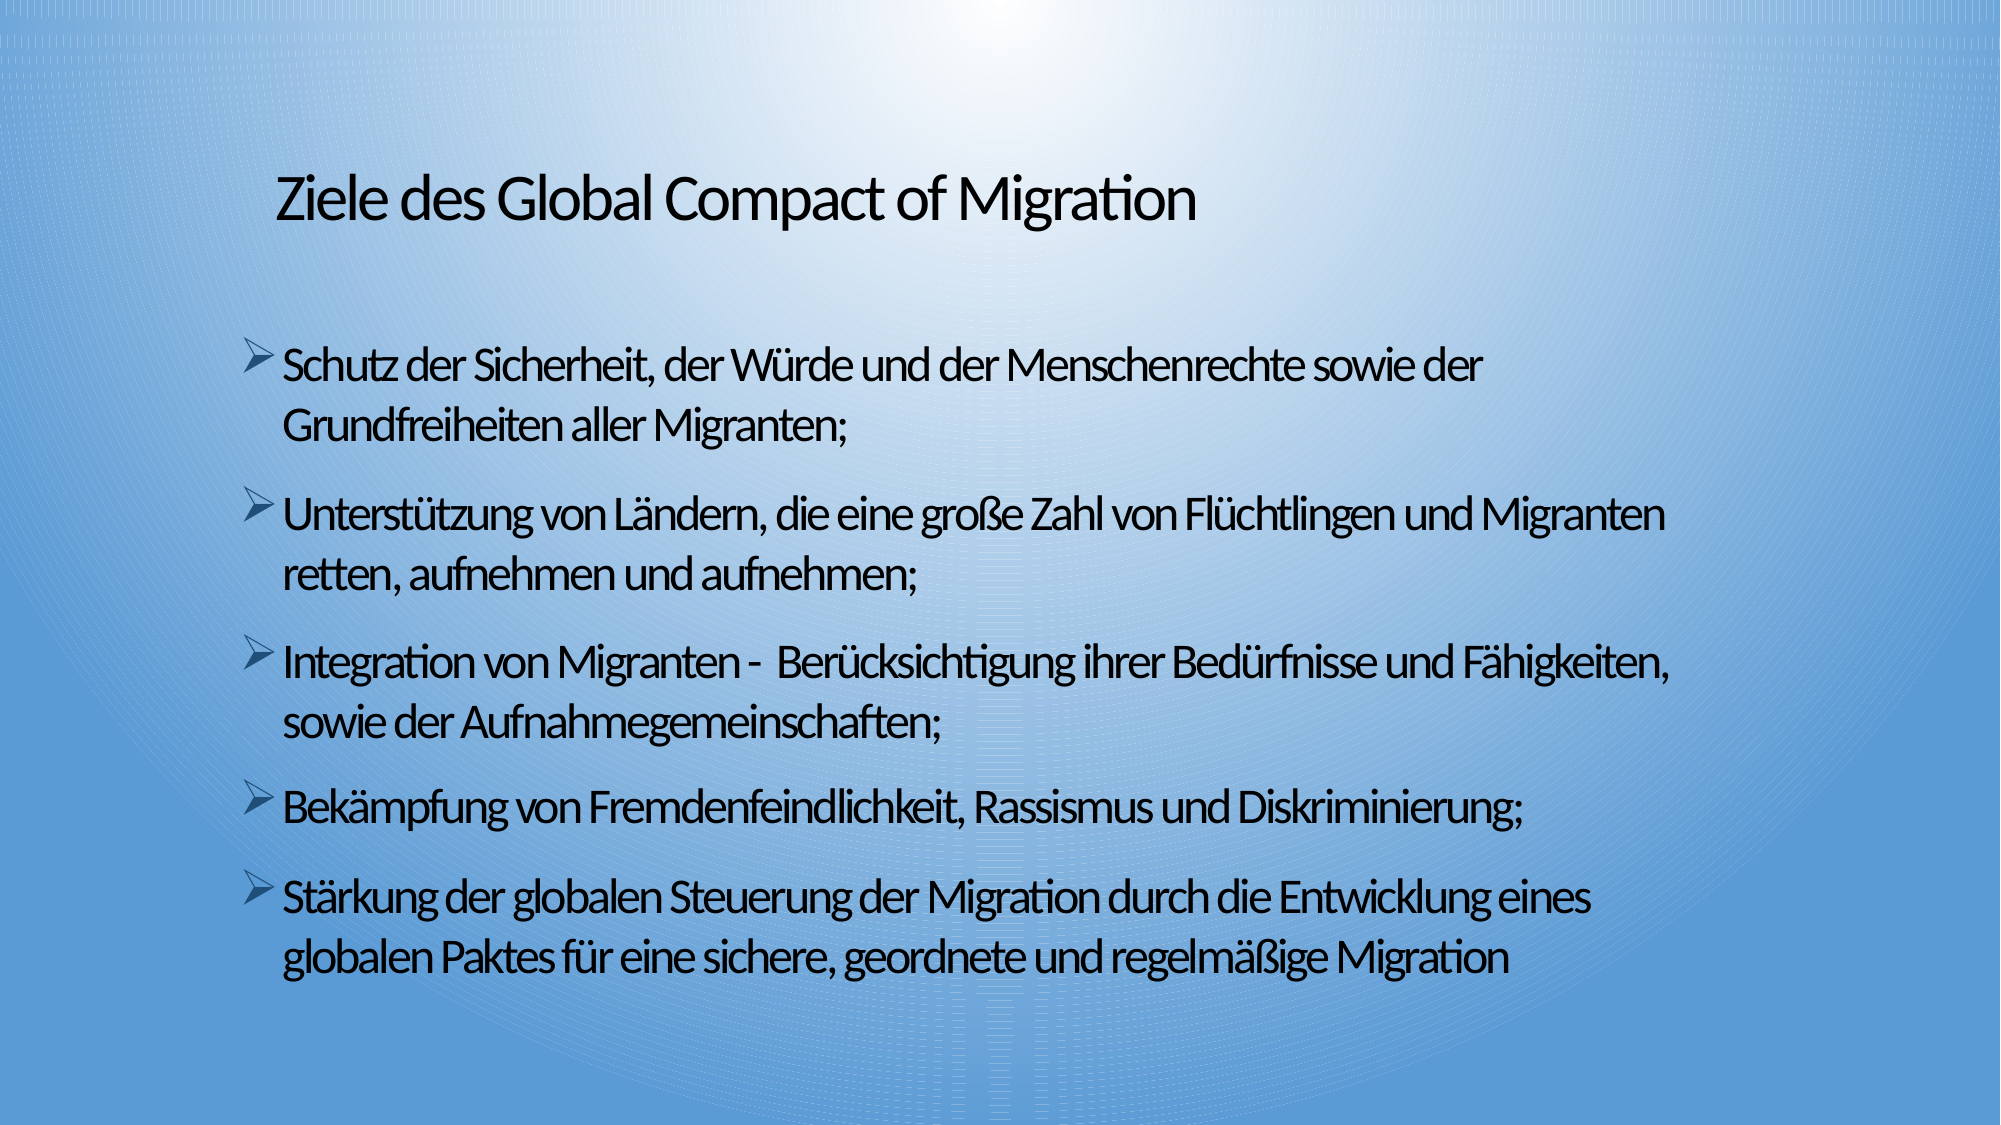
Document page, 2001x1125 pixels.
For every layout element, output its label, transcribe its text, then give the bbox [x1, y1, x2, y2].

title Ziele des Global Compact of Migration [273, 97, 1272, 288]
text_box Schutz der Sicherheit, der Würde und der Menschenrechte sowie der Grundfreiheiten aller Migranten; Unterstützung von Ländern, die eine große Zahl von Flüchtlingen und Migranten retten, aufnehmen und aufnehmen; Integration von Migranten - Berücksichtigung ihrer Bedürfnisse und Fähigkeiten, sowie der Aufnahmegemeinschaften; Bekämpfung von Fremdenfeindlichkeit, Rassismus und Diskriminierung; Stärkung der globalen Steuerung der Migration durch die Entwicklung eines globalen Paktes für eine sichere, geordnete und regelmäßige Migration [237, 323, 1793, 984]
